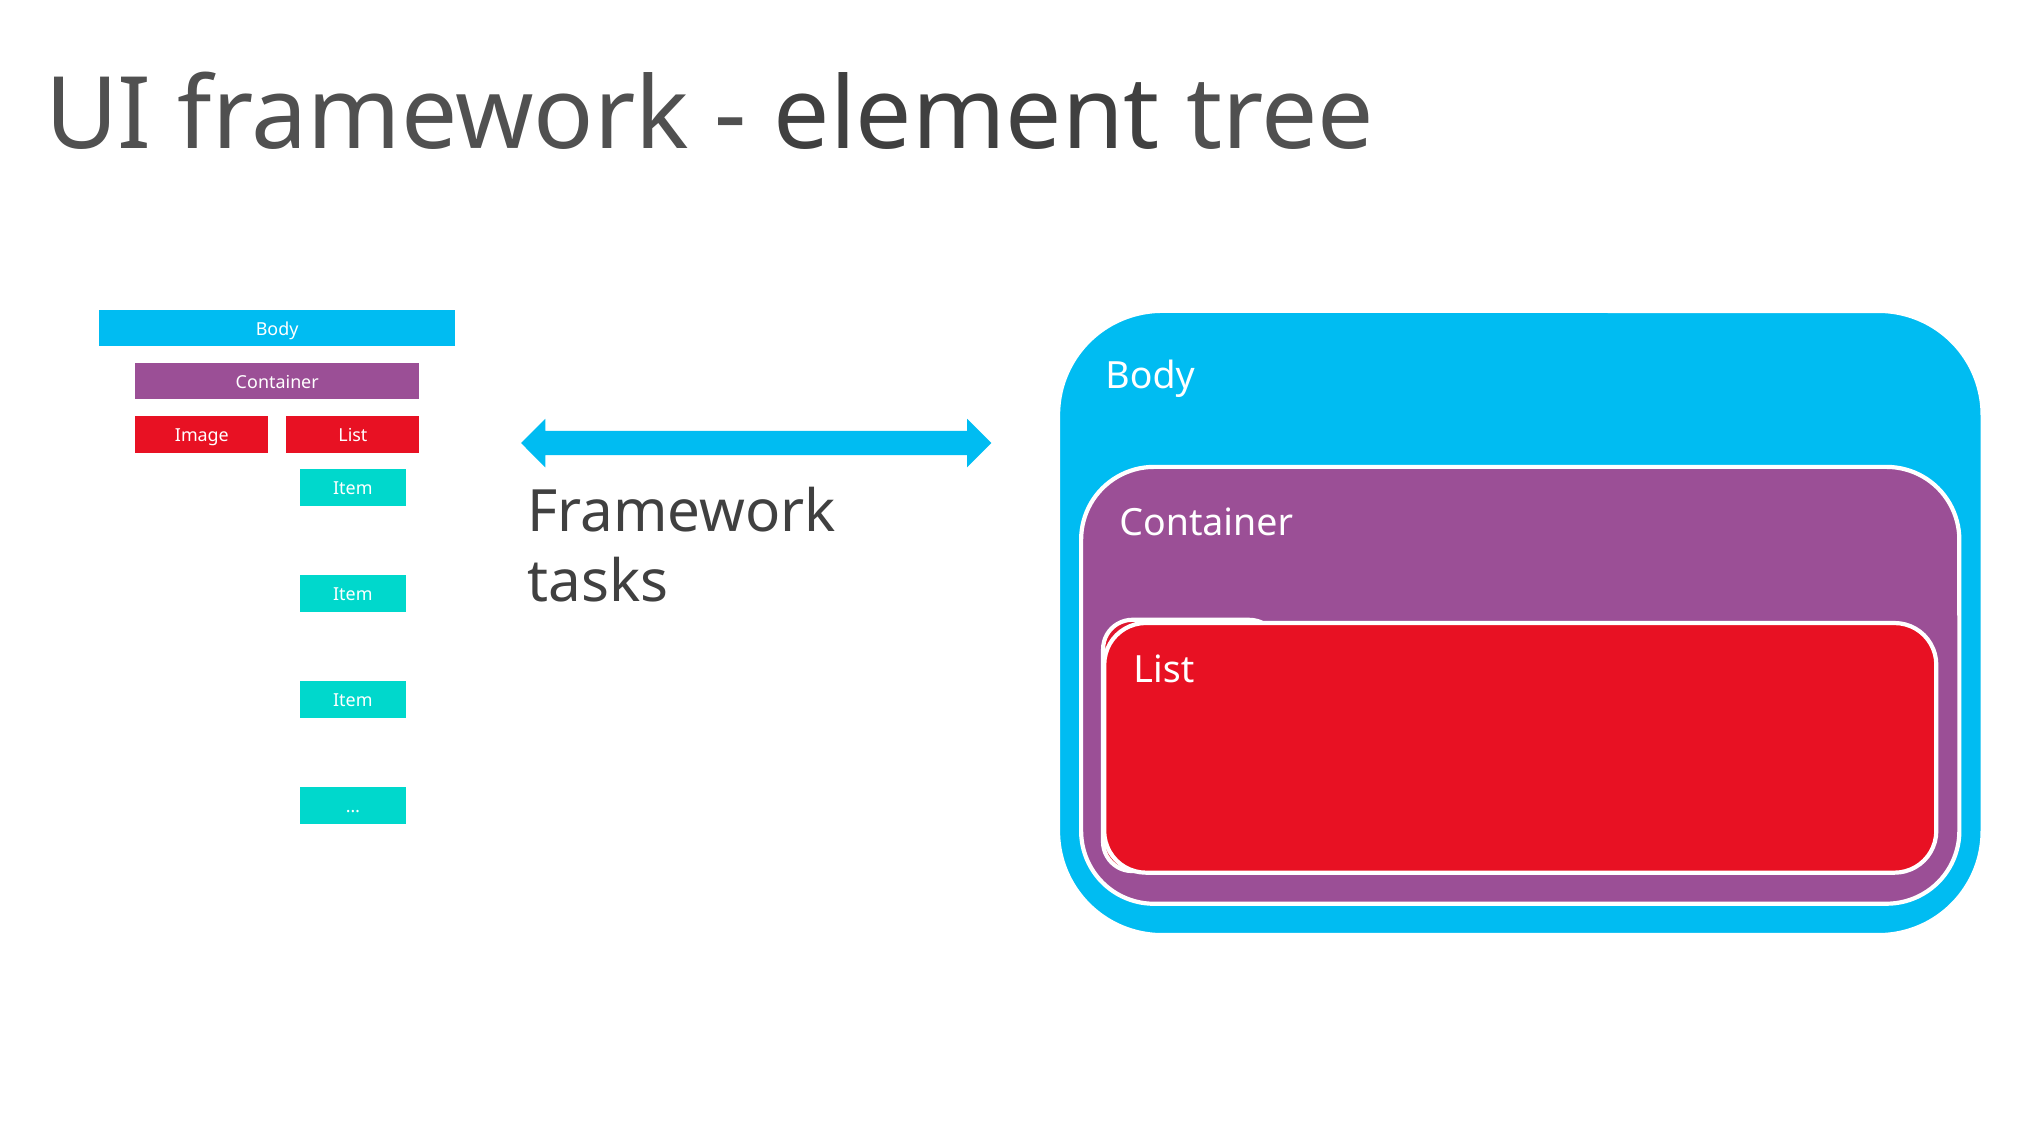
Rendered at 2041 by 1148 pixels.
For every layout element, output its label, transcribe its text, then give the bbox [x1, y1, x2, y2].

title UI framework - element tree [45, 48, 1996, 199]
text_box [51, 307, 503, 933]
text_box [518, 416, 994, 470]
text_box Framework tasks [510, 515, 1007, 832]
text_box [1057, 310, 1983, 936]
